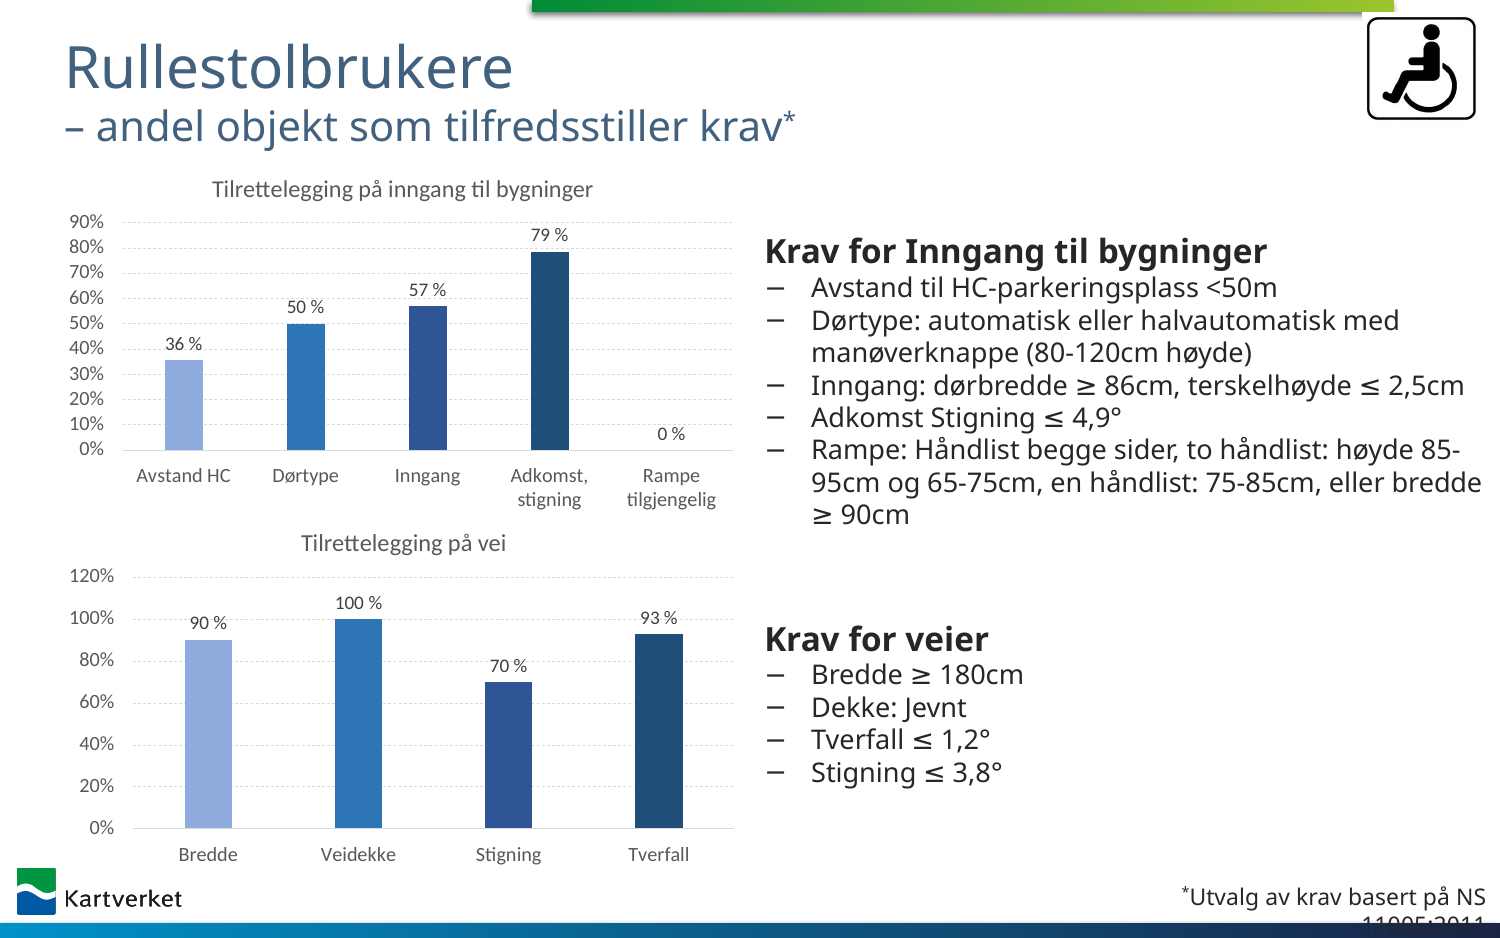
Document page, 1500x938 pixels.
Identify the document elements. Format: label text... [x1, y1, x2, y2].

text_box Krav for veier Bredde ≥ 180cm Dekke: Jevnt Tverfall ≤ 1,2° Stigning ≤ 3,8° [749, 610, 1500, 795]
picture [62, 166, 744, 519]
text_box Krav for Inngang til bygninger Avstand til HC-parkeringsplass <50m Dørtype: automatisk eller halvautomatisk med manøverknappe (80-120cm høyde) Inngang: dørbredde ≥ 86cm, terskelhøyde ≤ 2,5cm Adkomst Stigning ≤ 4,9° Rampe: Håndlist begge sider, to håndlist: høyde 85-95cm og 65-75cm, en håndlist: 75-85cm, eller bredde ≥ 90cm [749, 223, 1500, 538]
text_box Rullestolbrukere – andel objekt som tilfredsstiller krav* [49, 25, 1431, 158]
picture [62, 520, 746, 874]
text_box *Utvalg av krav basert på NS 11005:2011 [1068, 873, 1500, 938]
picture [1362, 12, 1481, 126]
